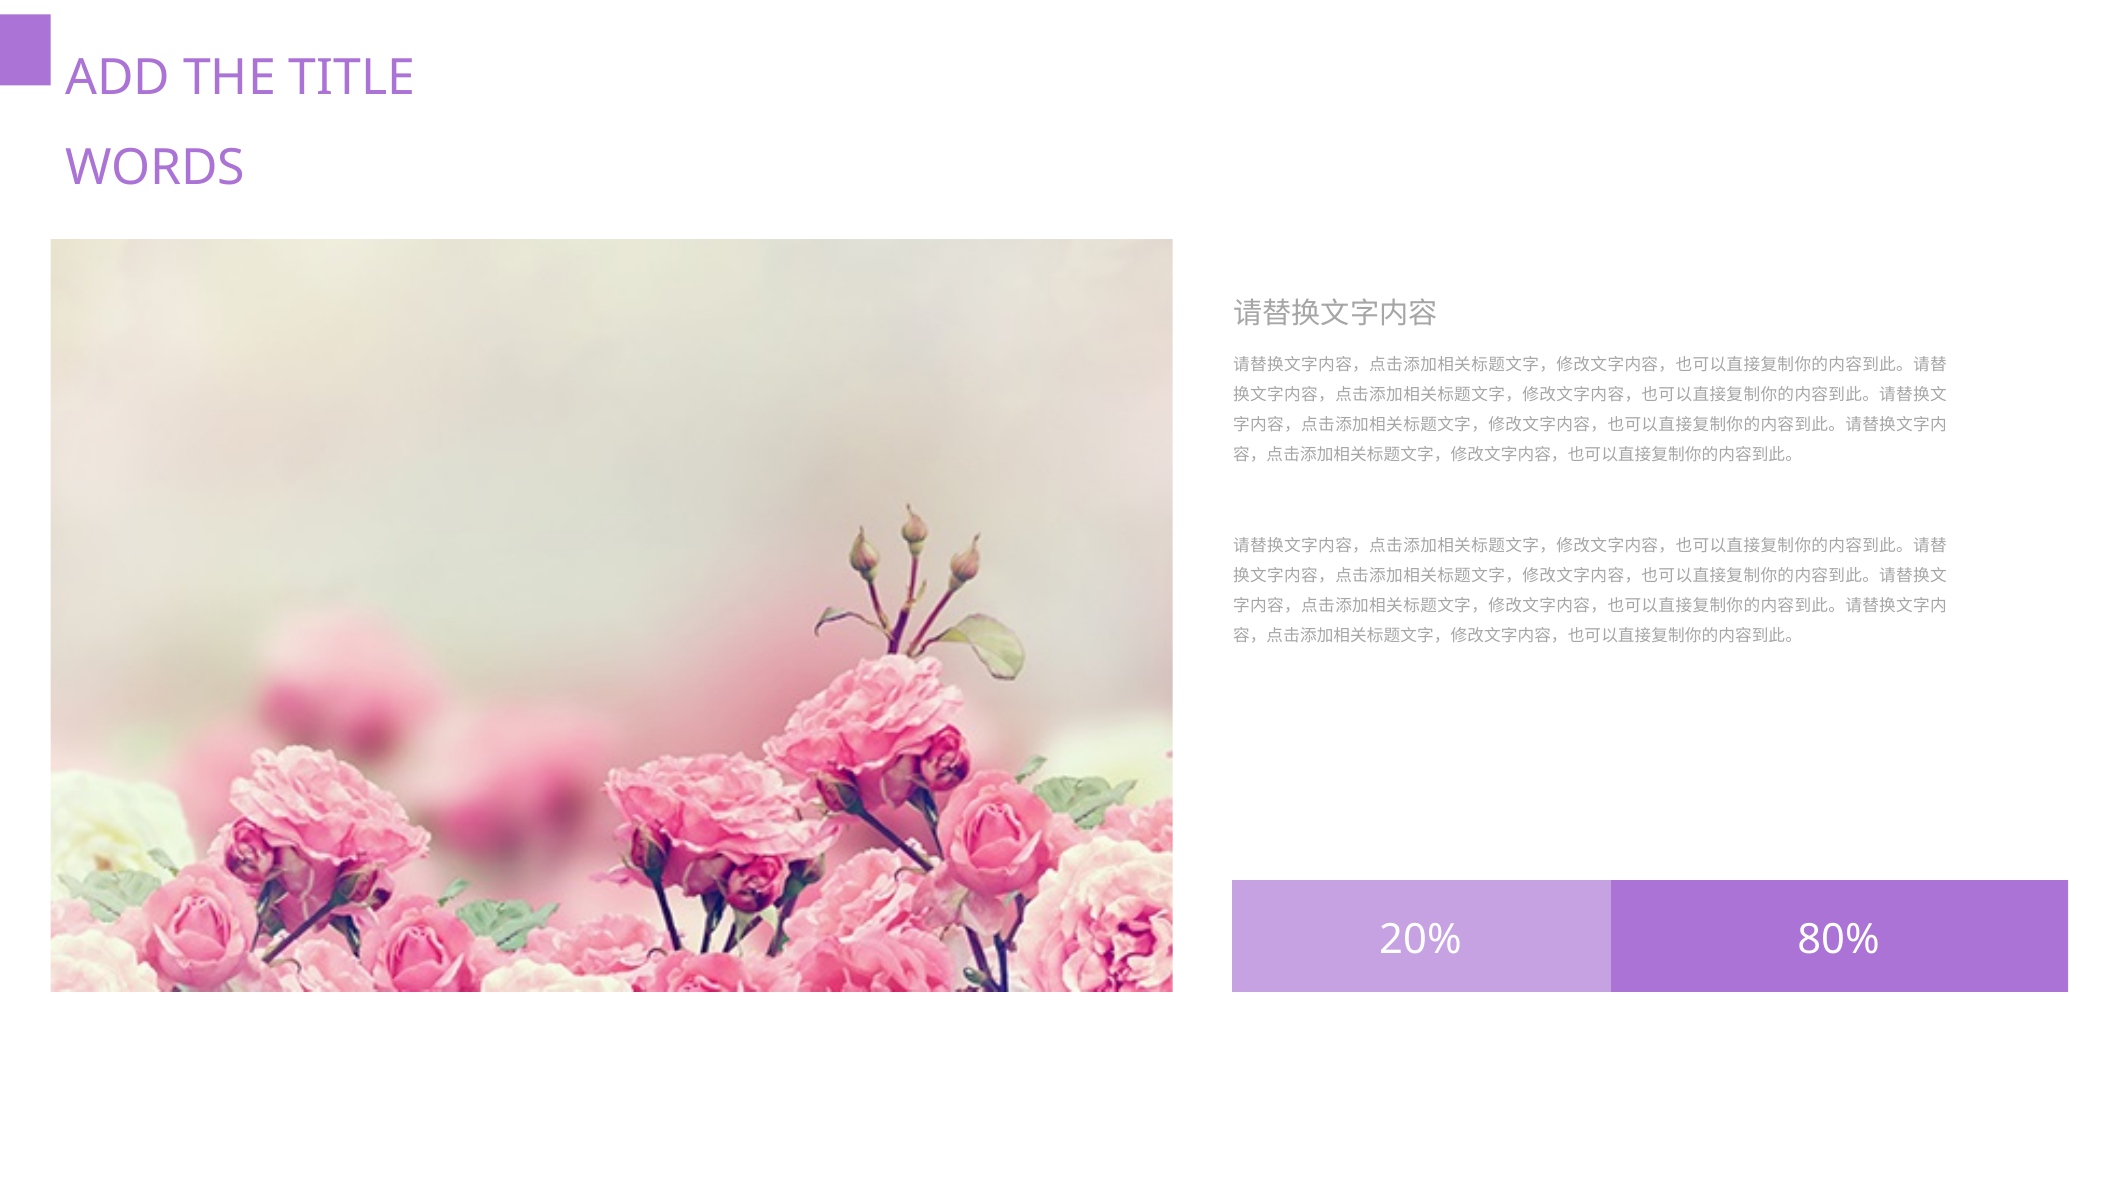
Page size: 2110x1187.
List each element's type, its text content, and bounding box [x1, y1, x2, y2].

text_box ADD THE TITLE WORDS [50, 7, 583, 202]
text_box 请替换文字内容 [1217, 286, 1519, 336]
text_box 请替换文字内容，点击添加相关标题文字，修改文字内容，也可以直接复制你的内容到此。请替换文字内容，点击添加相关标题文字，修改文字内容，也可以直接复制你的内容到此。请替换文字内容，点击添加相关标题文字，修改文字内容，也可以直接复制你的内容到此。请替换文字内容，点击添加相关标题文字，修改文字内容，也可以直接复制你的内容到此。 [1217, 517, 1964, 642]
text_box [1610, 879, 2069, 993]
text_box [50, 238, 1174, 993]
text_box 80% [1782, 904, 1937, 969]
text_box [1231, 879, 1610, 993]
text_box 20% [1364, 904, 1519, 969]
text_box 请替换文字内容，点击添加相关标题文字，修改文字内容，也可以直接复制你的内容到此。请替换文字内容，点击添加相关标题文字，修改文字内容，也可以直接复制你的内容到此。请替换文字内容，点击添加相关标题文字，修改文字内容，也可以直接复制你的内容到此。请替换文字内容，点击添加相关标题文字，修改文字内容，也可以直接复制你的内容到此。 [1217, 336, 1964, 461]
